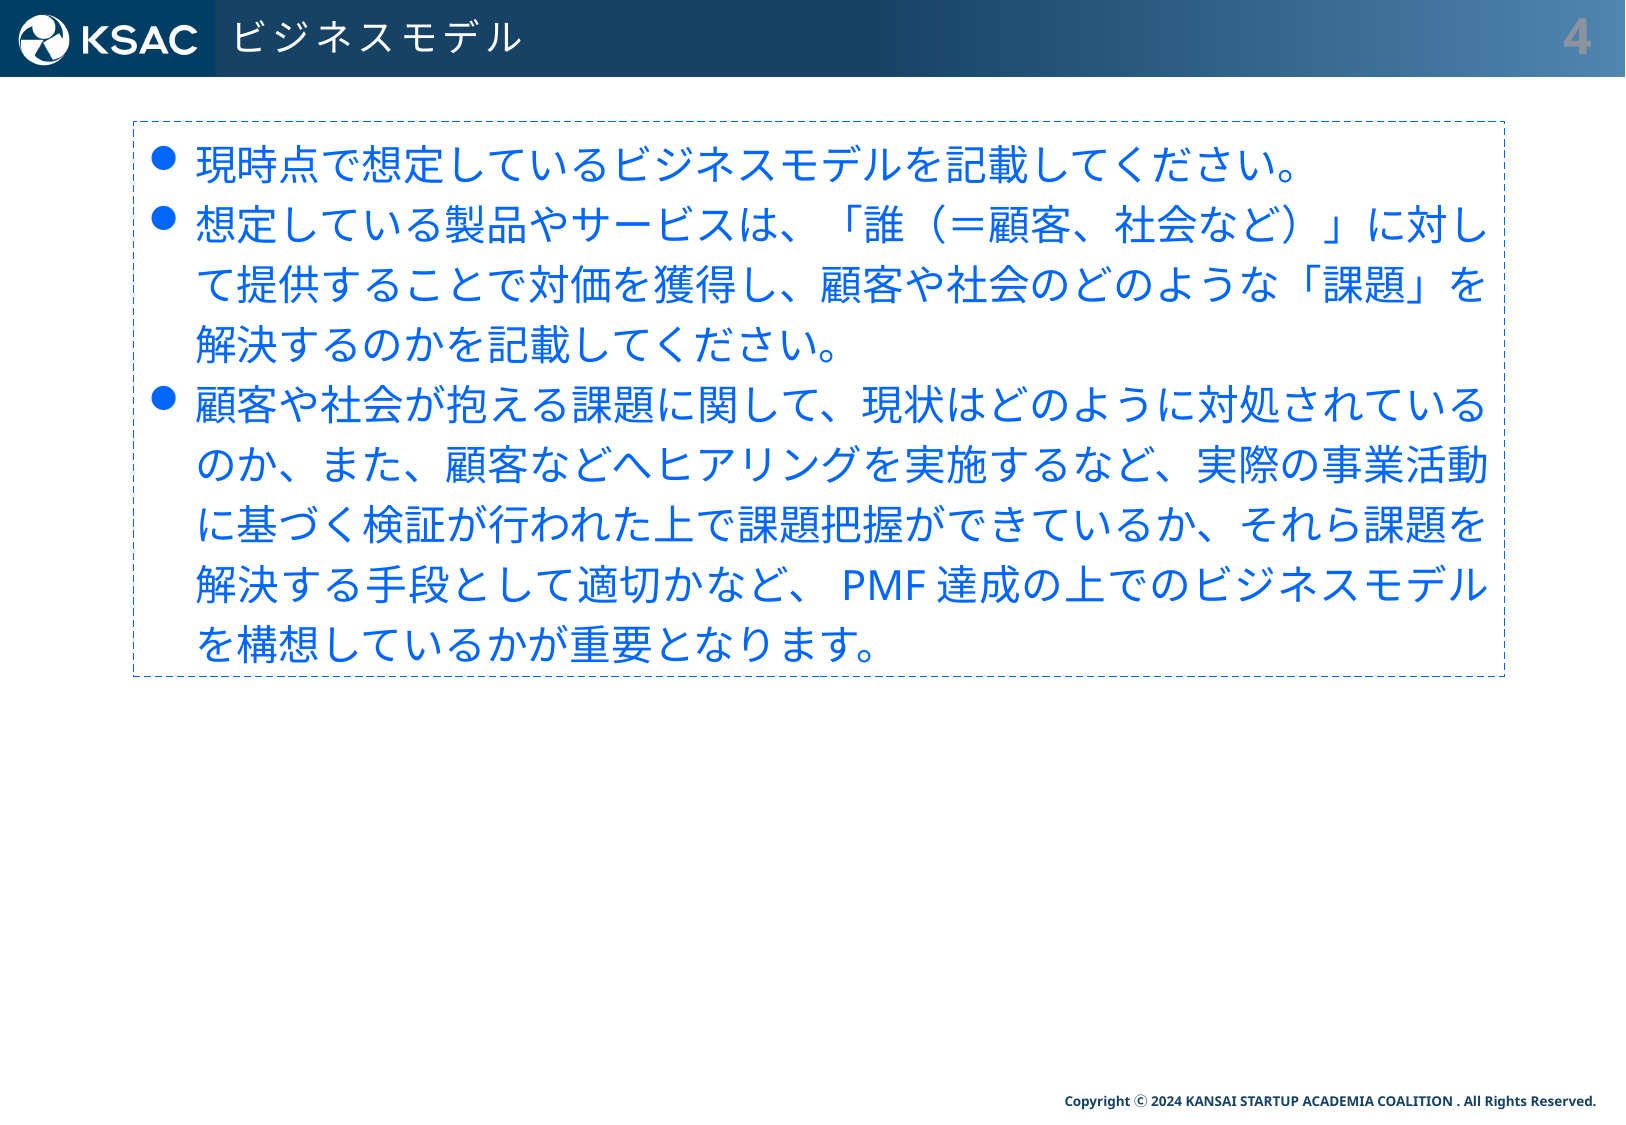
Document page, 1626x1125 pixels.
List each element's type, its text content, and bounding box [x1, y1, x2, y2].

picture [0, 0, 216, 76]
text_box ビジネスモデル [215, 6, 538, 66]
text_box 現時点で想定しているビジネスモデルを記載してください。 想定している製品やサービスは、「誰（＝顧客、社会など）」に対して提供することで対価を獲得し、顧客や社会のどのような「課題」を解決するのかを記載してください。 顧客や社会が抱える課題に関して、現状はどのように対処されているのか、また、顧客などへヒアリングを実施するなど、実際の事業活動に基づく検証が行われた上で課題把握ができているか、それら課題を解決する手段として適切かなど、PMF達成の上でのビジネスモデルを構想しているかが重要となります。 [133, 121, 1505, 677]
slide_number 3 [1428, 8, 1608, 69]
